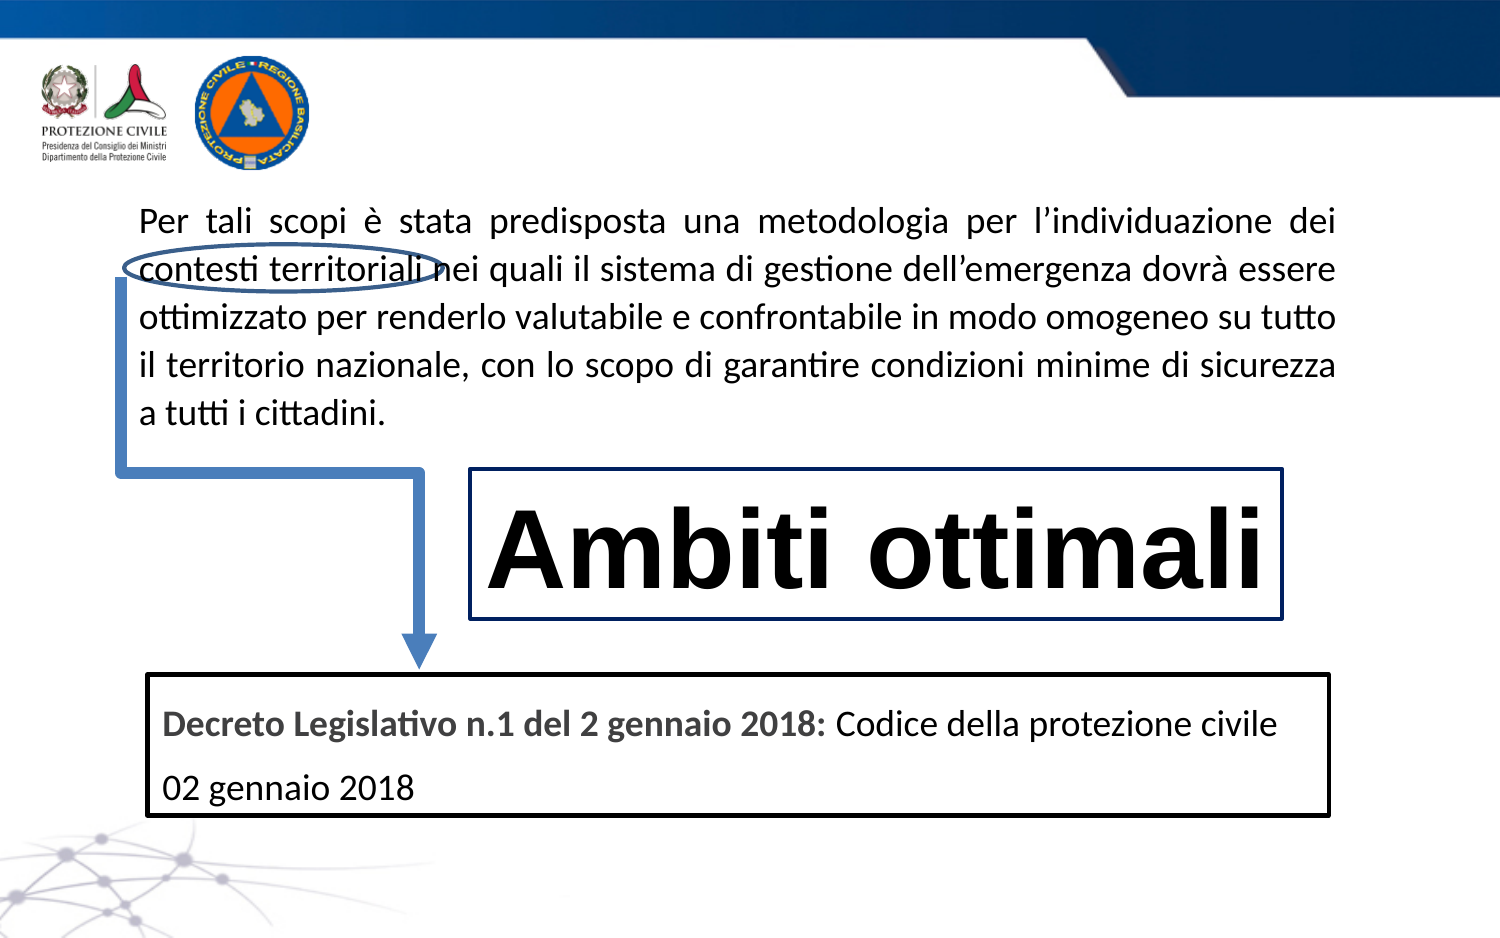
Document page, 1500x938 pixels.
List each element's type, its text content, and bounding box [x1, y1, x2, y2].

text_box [73, 323, 467, 623]
text_box Decreto Legislativo n.1 del 2 gennaio 2018: Codice della protezione civile 02 gennaio 2018 [145, 672, 1331, 818]
picture [0, 0, 1500, 938]
text_box Ambiti ottimali [473, 467, 1284, 621]
text_box Per tali scopi è stata predisposta una metodologia per l’individuazione dei contesti territoriali nei quali il sistema di gestione dell’emergenza dovrà essere ottimizzato per renderlo valutabile e confrontabile in modo omogeneo su tutto il territorio nazionale, con lo scopo di garantire condizioni minime di sicurezza a tutti i cittadini. [123, 185, 1353, 441]
